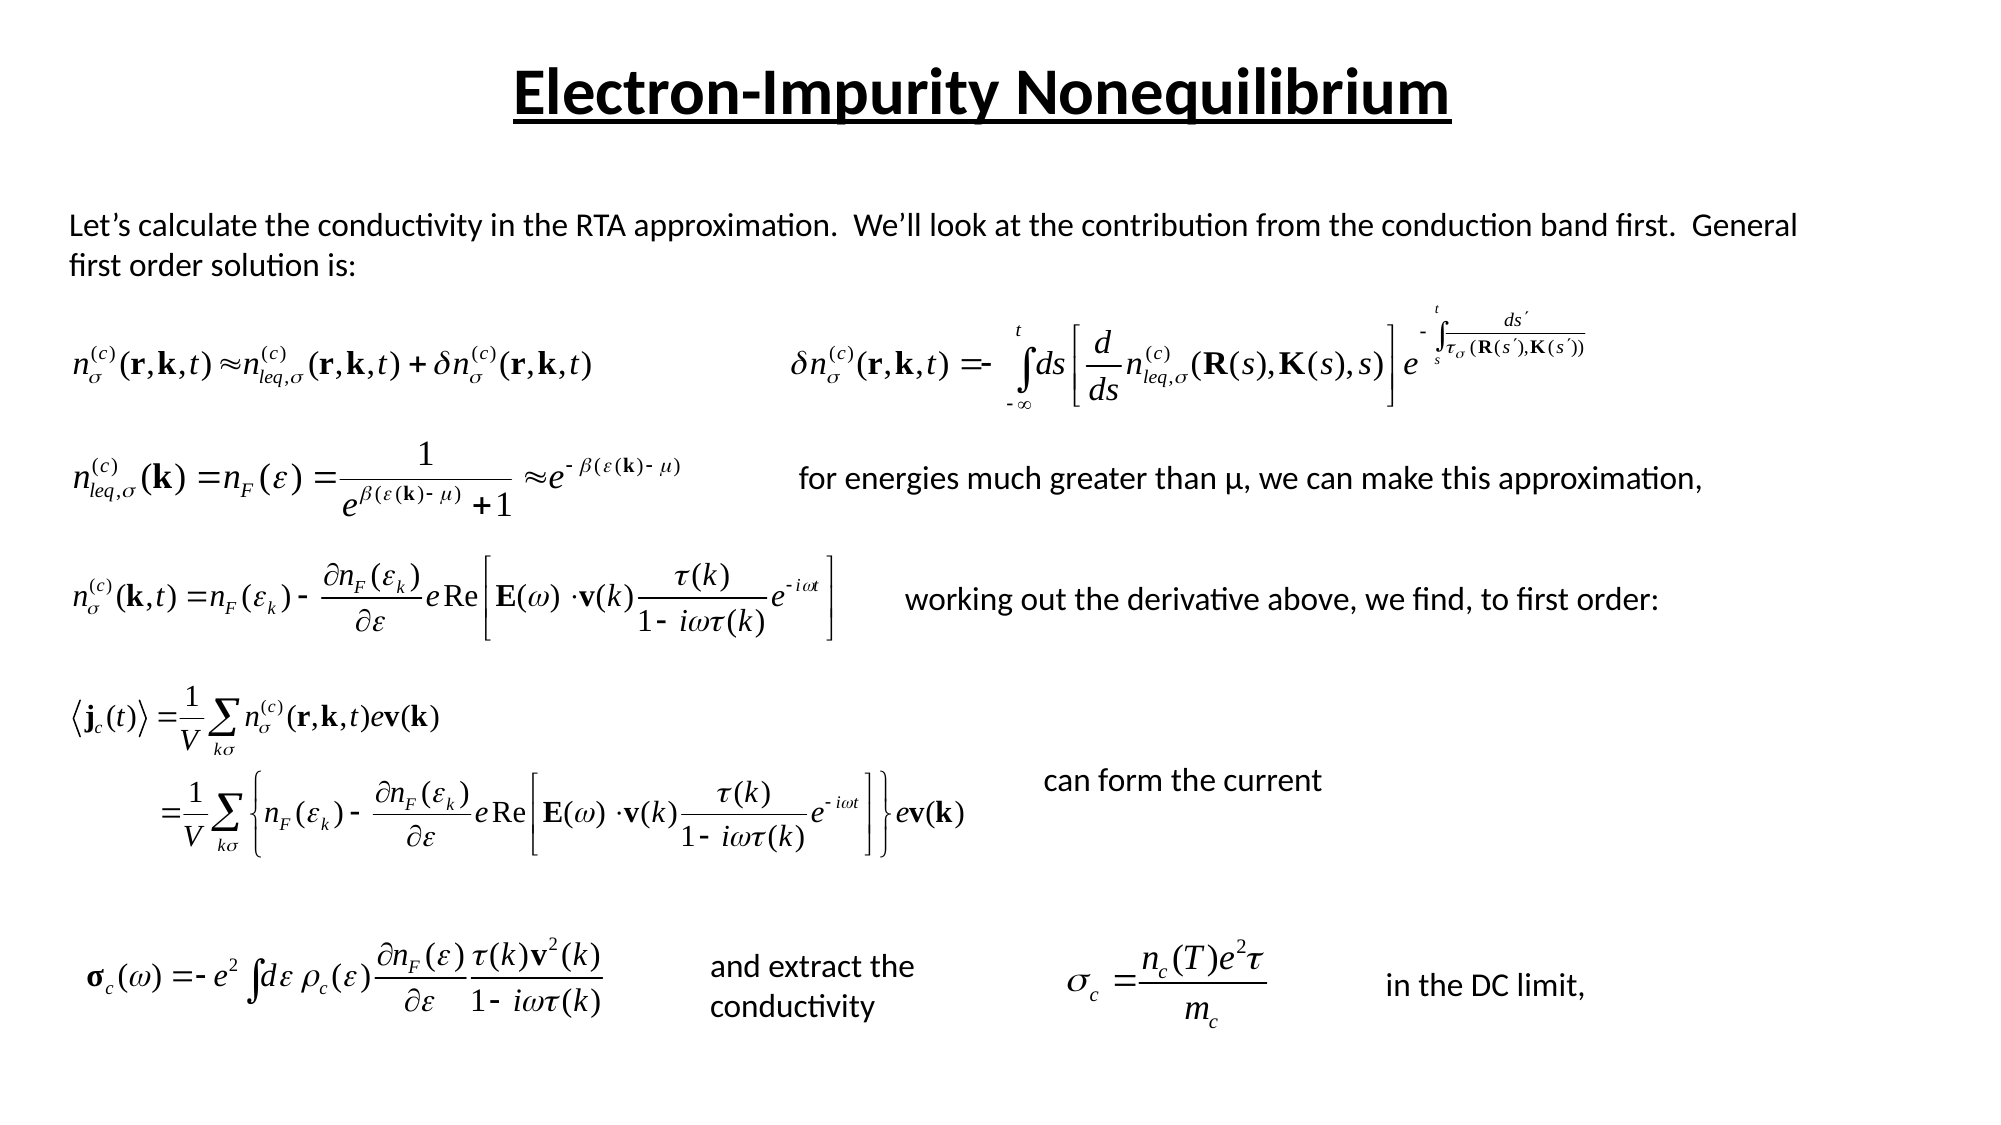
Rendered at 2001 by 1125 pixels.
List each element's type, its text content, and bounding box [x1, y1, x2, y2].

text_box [82, 928, 610, 1028]
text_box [67, 676, 971, 904]
text_box Let’s calculate the conductivity in the RTA approximation. We’ll look at the contribution from the conduction band first. General first order solution is: [54, 196, 1838, 291]
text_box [67, 547, 843, 649]
text_box Electron-Impurity Nonequilibrium [334, 27, 1631, 137]
text_box and extract the conductivity [695, 937, 954, 1032]
text_box for energies much greater than μ, we can make this approximation, [783, 448, 1738, 504]
text_box can form the current [1028, 750, 1363, 806]
text_box working out the derivative above, we find, to first order: [890, 570, 1724, 625]
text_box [1061, 929, 1276, 1037]
text_box in the DC limit, [1370, 955, 1639, 1010]
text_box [67, 431, 689, 524]
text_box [67, 296, 1596, 416]
